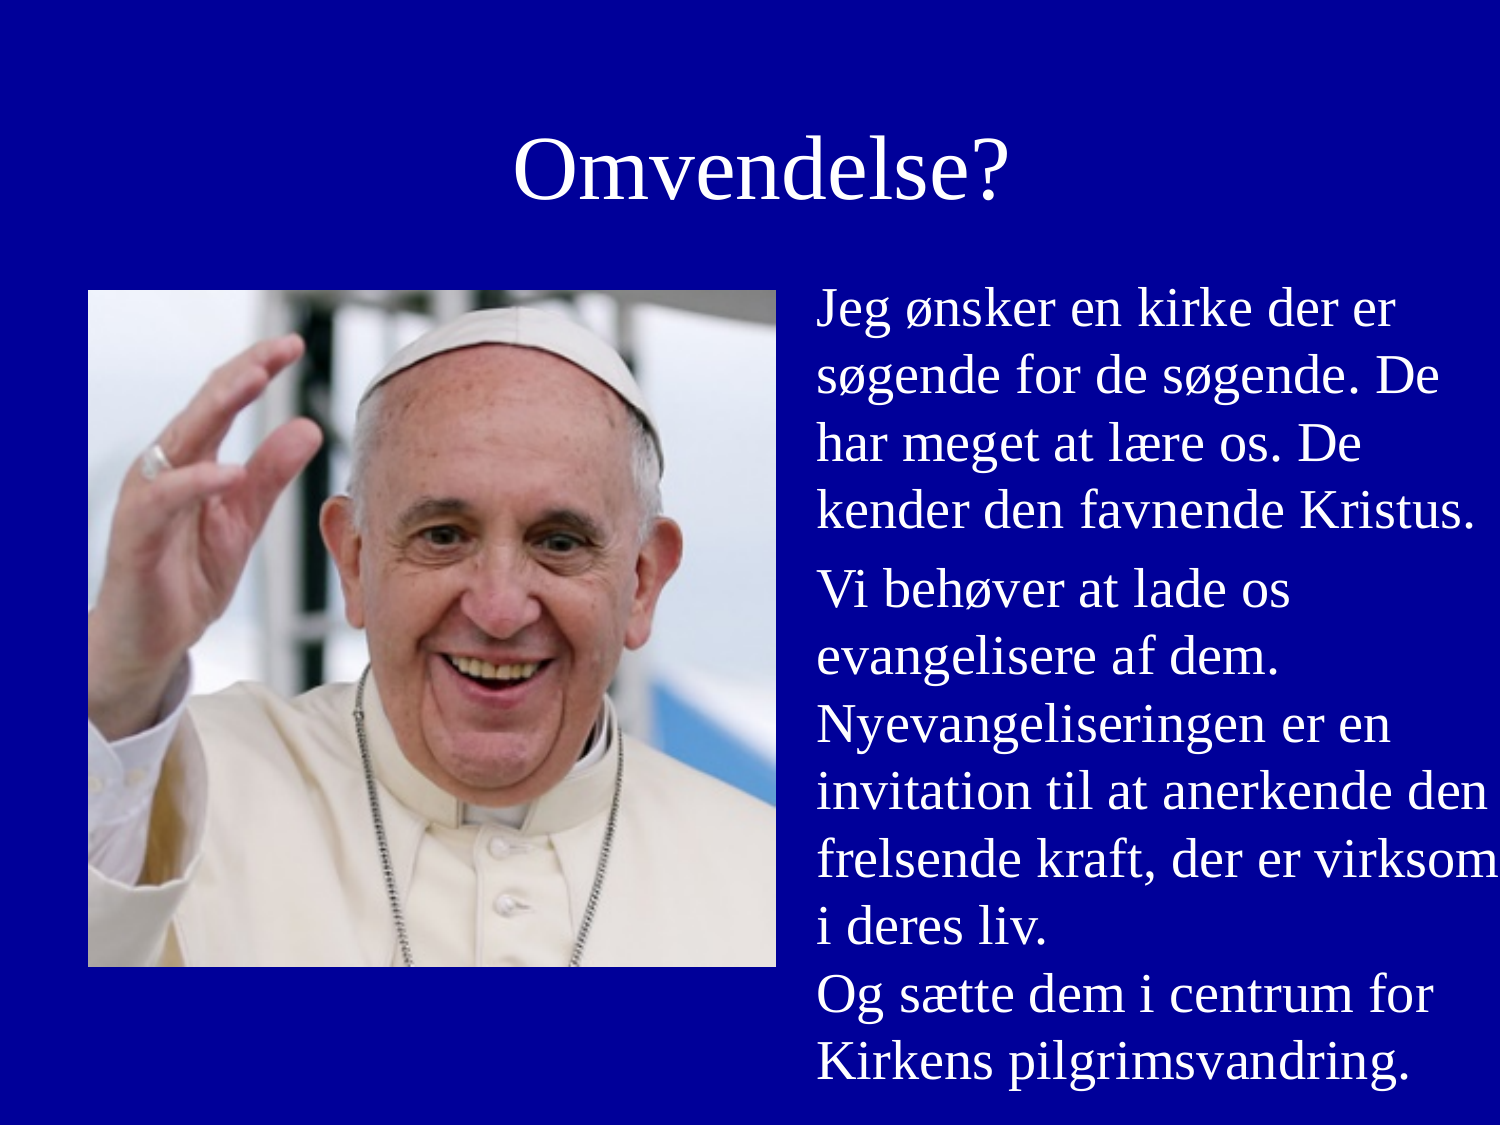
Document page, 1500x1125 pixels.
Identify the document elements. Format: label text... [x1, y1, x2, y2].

list Jeg ønsker en kirke der er søgende for de søgende. De har meget at lære os. De kender den favnende Kristus. Vi behøver at lade os evangelisere af dem. Nyevangeliseringen er en invitation til at anerkende den frelsende kraft, der er virksom i deres liv. Og sætte dem i centrum for Kirkens pilgrimsvandring. [801, 262, 1500, 1106]
title Omvendelse? [112, 99, 1412, 225]
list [88, 290, 776, 967]
